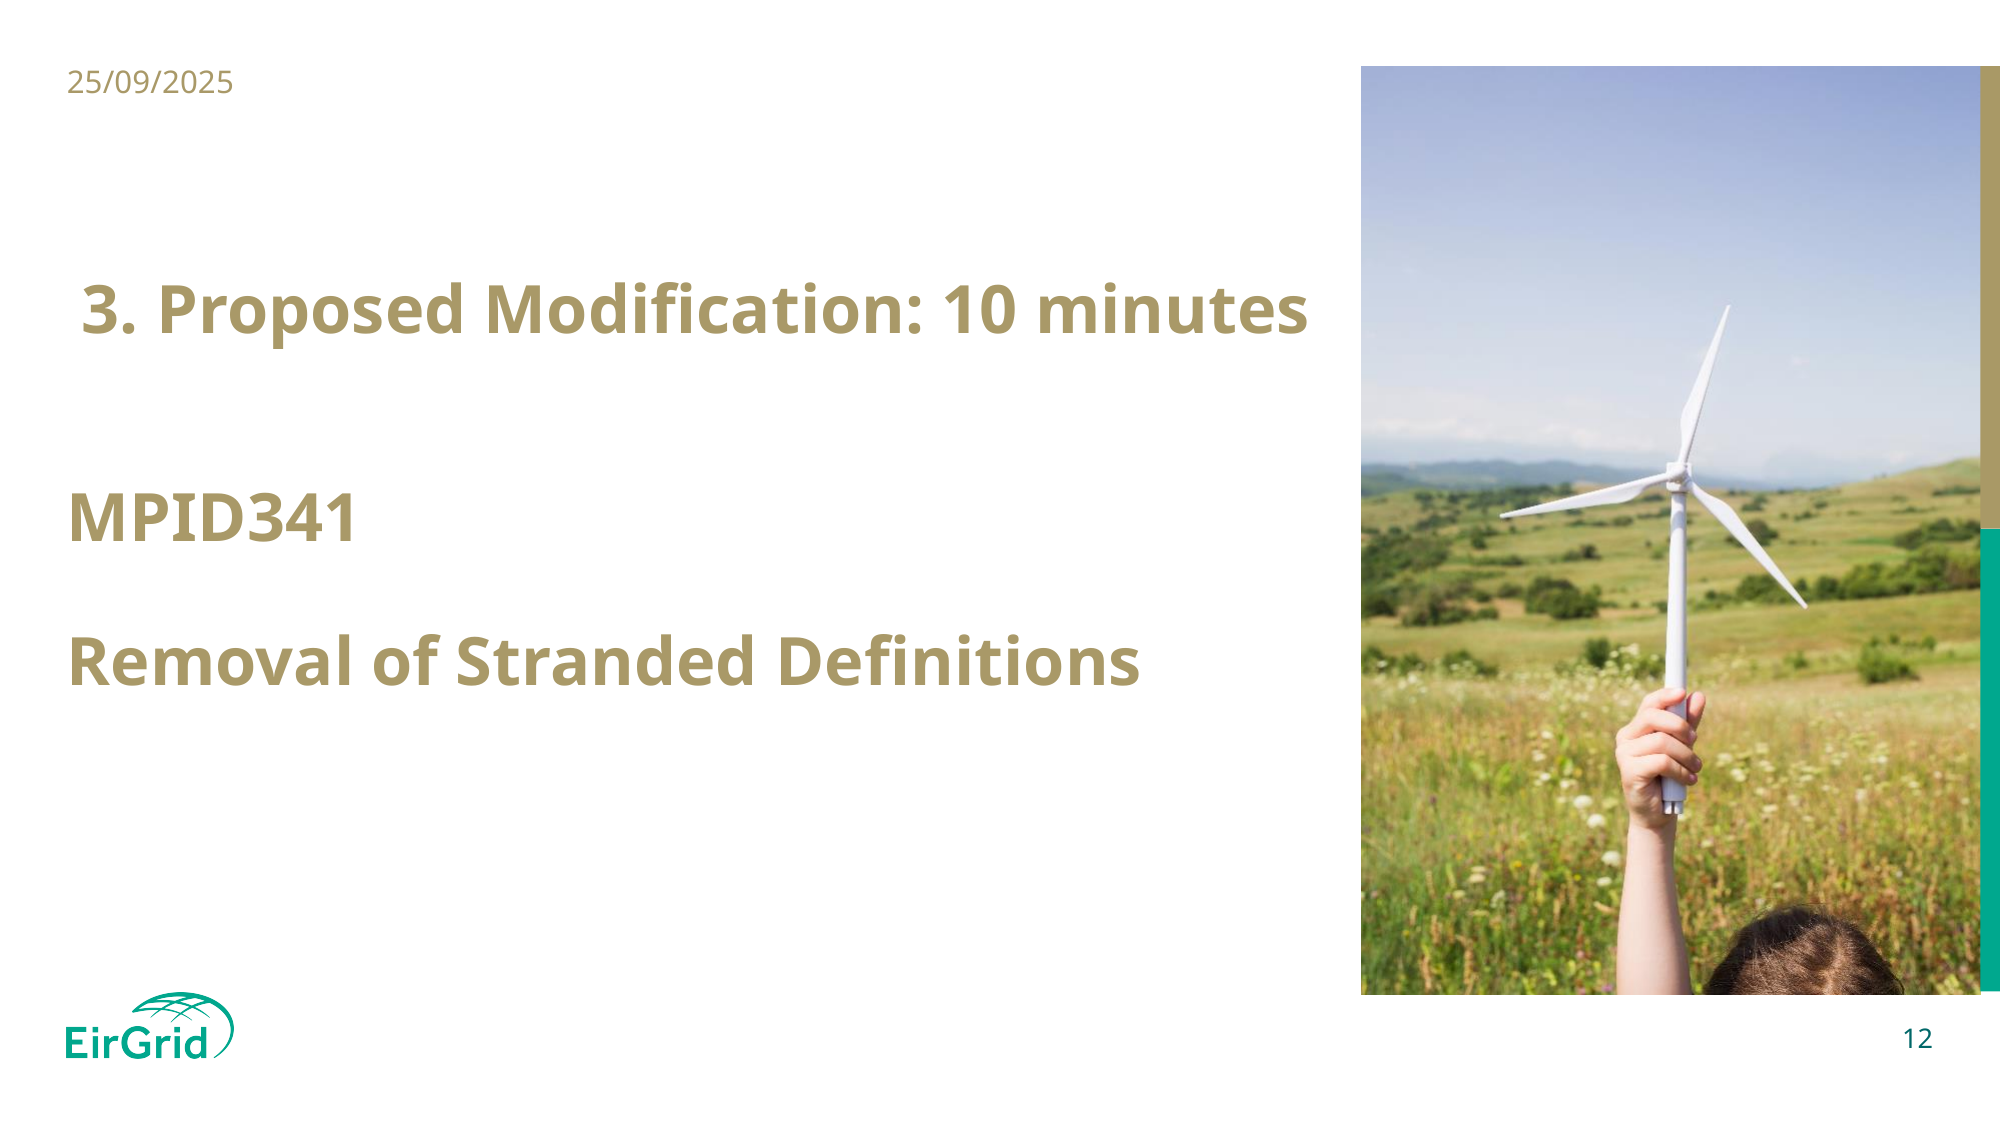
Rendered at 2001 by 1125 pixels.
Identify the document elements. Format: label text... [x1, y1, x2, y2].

picture [1361, 66, 1981, 995]
slide_number 12 [1858, 992, 1933, 1059]
title MPID341 Removal of Stranded Definitions [66, 484, 1352, 881]
picture [66, 992, 234, 1059]
text_box 3. Proposed Modification: 10 minutes [66, 259, 1329, 355]
text_box 25/09/2025 [66, 66, 429, 124]
